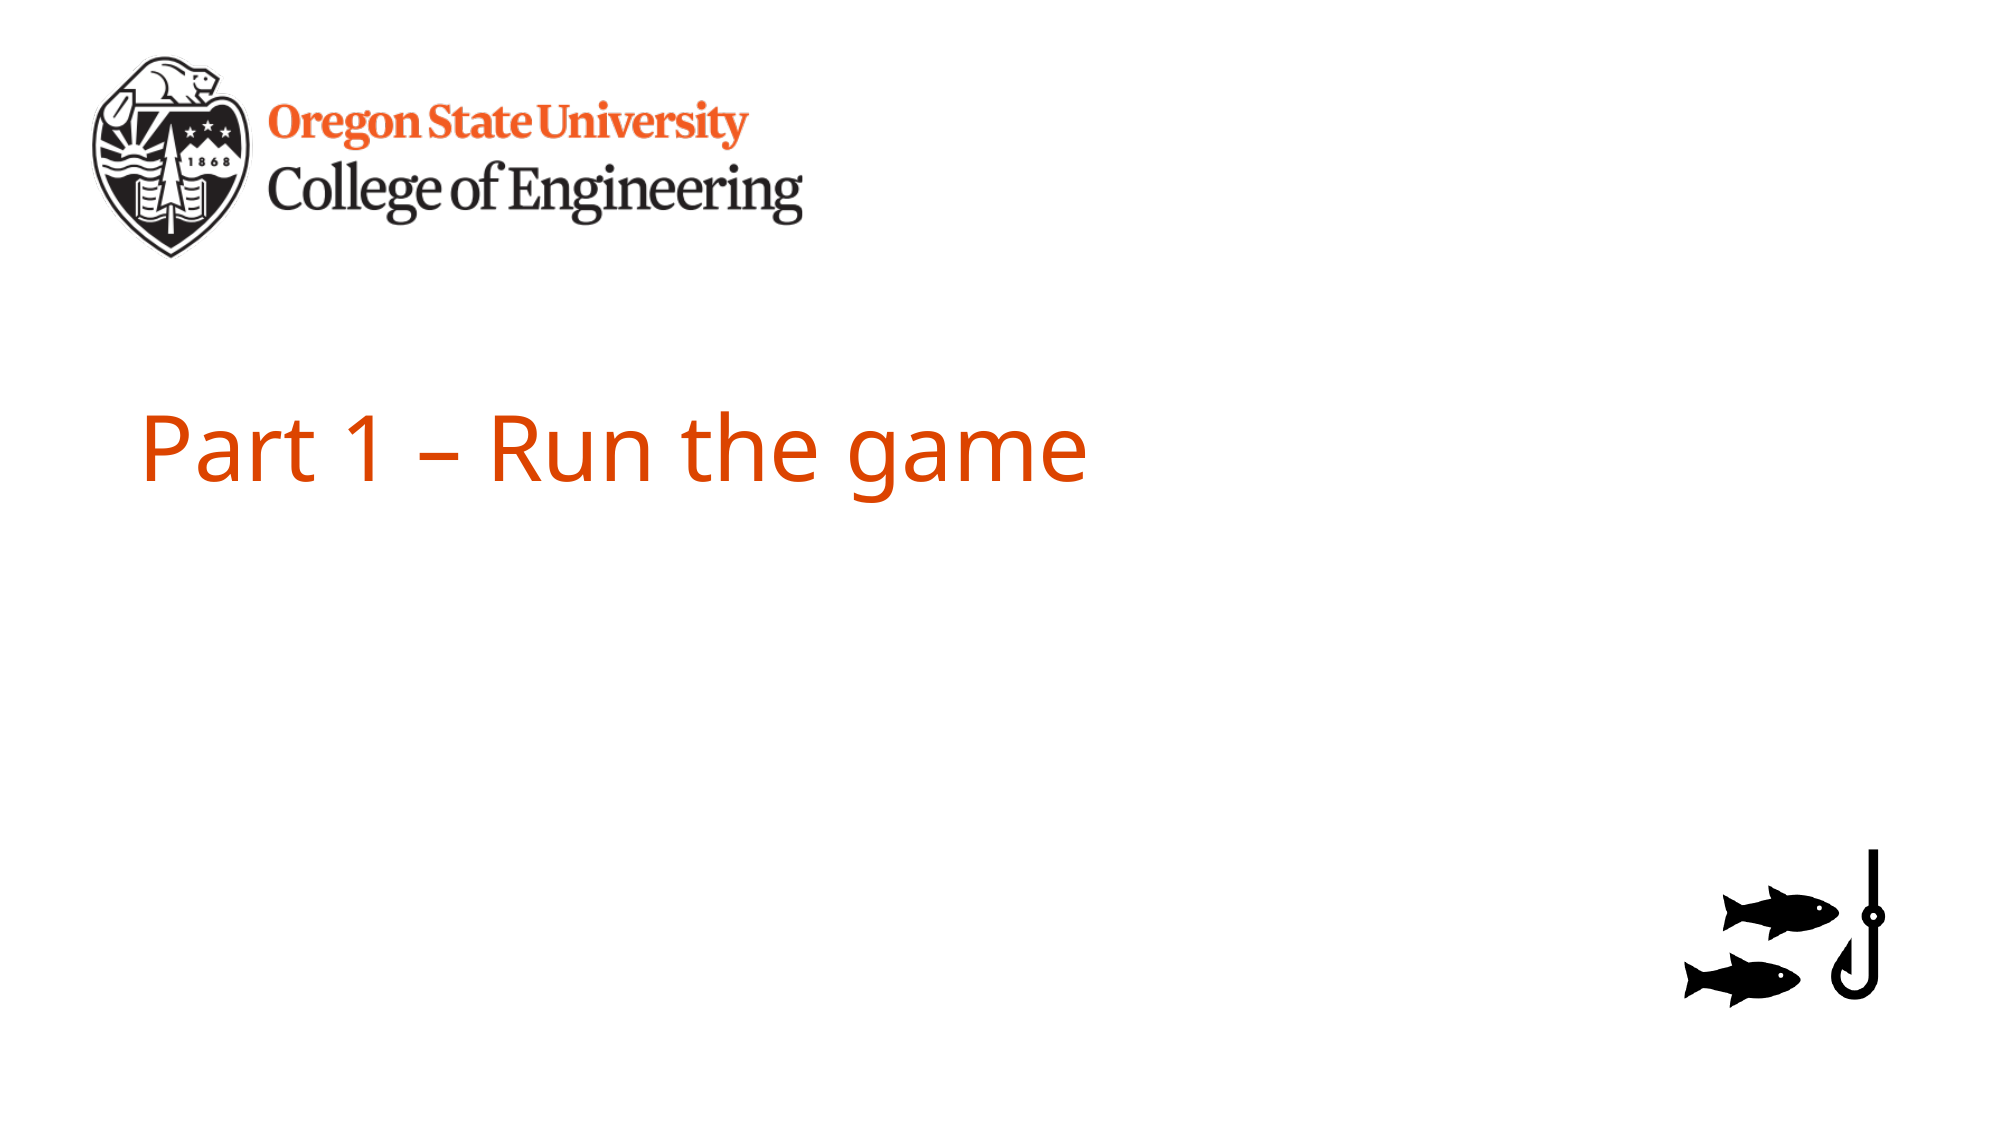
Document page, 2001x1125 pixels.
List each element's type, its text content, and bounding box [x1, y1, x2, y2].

picture [1672, 815, 1897, 1041]
title Part 1 – Run the game [123, 382, 1456, 578]
